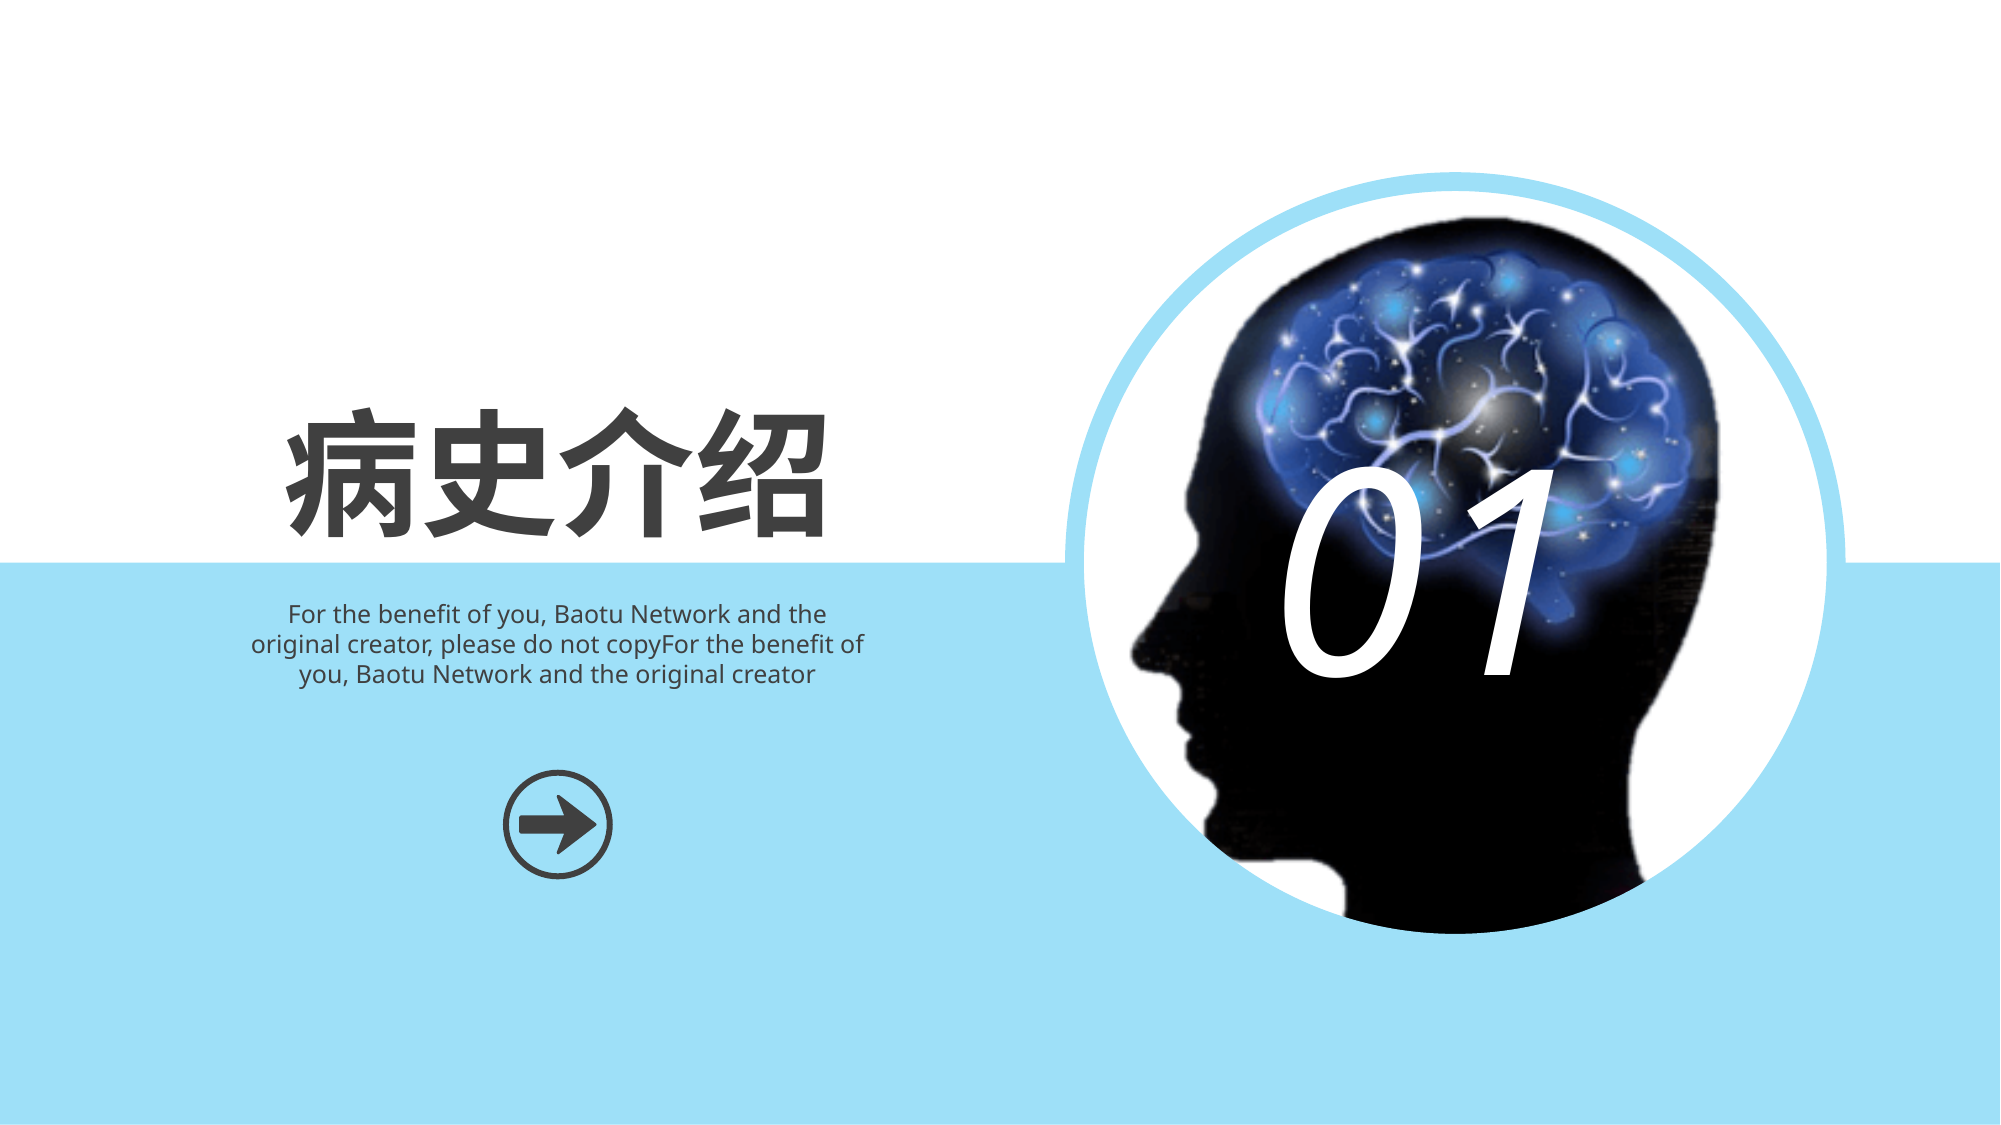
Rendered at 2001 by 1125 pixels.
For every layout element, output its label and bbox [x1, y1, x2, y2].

text_box [0, 181, 2000, 1125]
